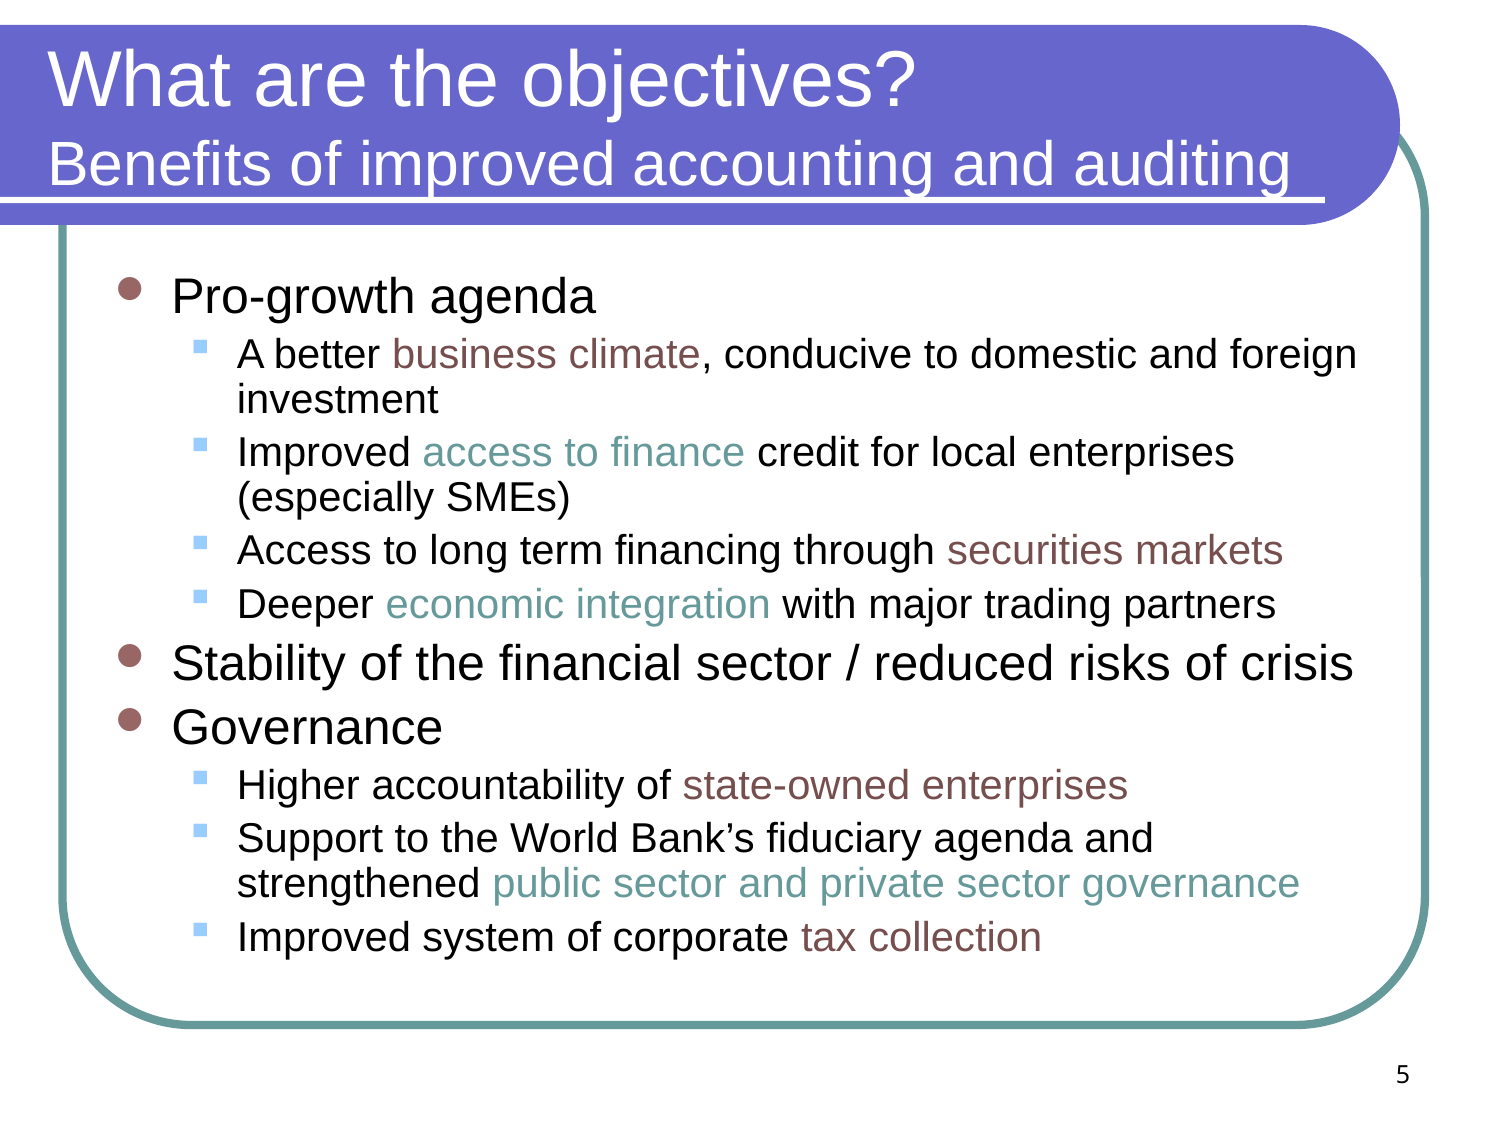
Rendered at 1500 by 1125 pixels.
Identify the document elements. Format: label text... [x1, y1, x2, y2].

title What are the objectives? Benefits of improved accounting and auditing [31, 37, 1348, 188]
list Pro-growth agenda A better business climate, conducive to domestic and foreign investment Improved access to finance credit for local enterprises (especially SMEs) Access to long term financing through securities markets Deeper economic integration with major trading partners Stability of the financial sector / reduced risks of crisis Governance Higher accountability of state-owned enterprises Support to the World Bank’s fiduciary agenda and strengthened public sector and private sector governance Improved system of corporate tax collection [99, 262, 1401, 988]
slide_number 5 [1074, 1024, 1426, 1101]
